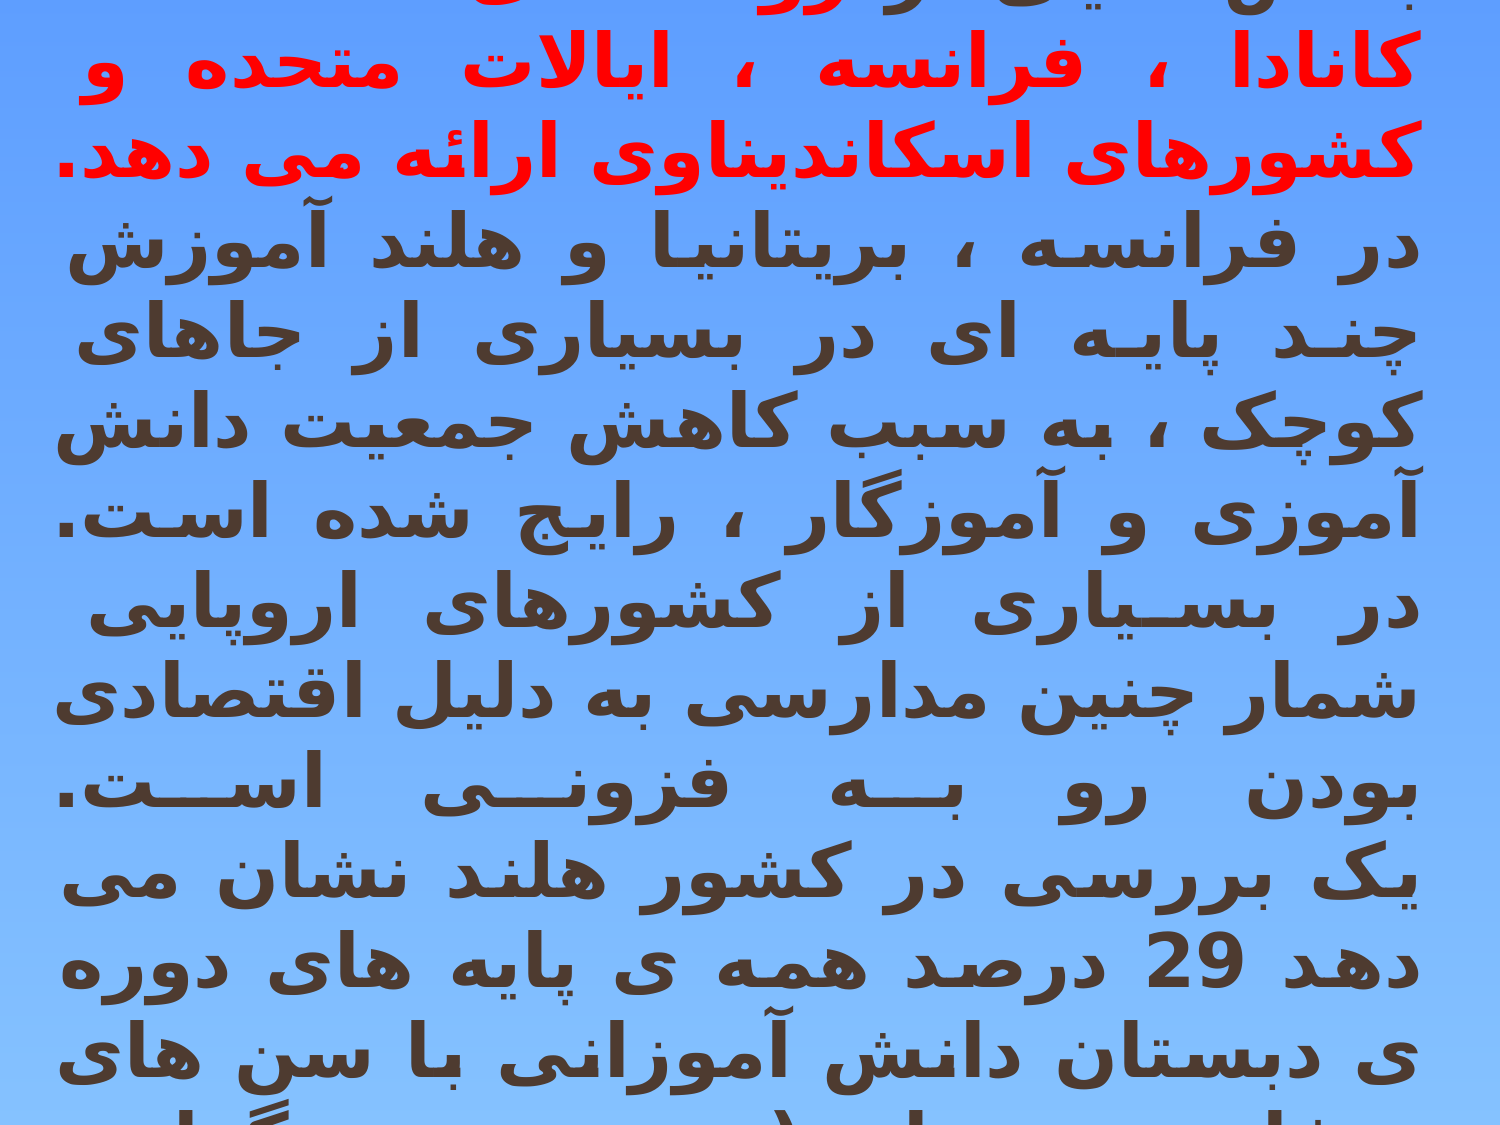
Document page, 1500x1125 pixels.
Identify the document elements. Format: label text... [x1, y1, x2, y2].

title این نوع آموزش خدمات ارزنده ای در بخش هایی از روستاهای اسکاتلند ، کانادا ، فرانسه ، ایالات متحده و کشورهای اسکاندیناوی ارائه می دهد. در فرانسه ، بریتانیا و هلند آموزش چند پایه ای در بسیاری از جاهای کوچک ، به سبب کاهش جمعیت دانش آموزی و آموزگار ، رایج شده است. در بسیاری از کشورهای اروپایی شمار چنین مدارسی به دلیل اقتصادی بودن رو به فزونی است. یک بررسی در کشور هلند نشان می دهد 29 درصد همه ی پایه های دوره ی دبستان دانش آموزانی با سن های متفاوت بوده اند.( وین من و دیگران ، 1987 ) [37, 24, 1438, 1080]
